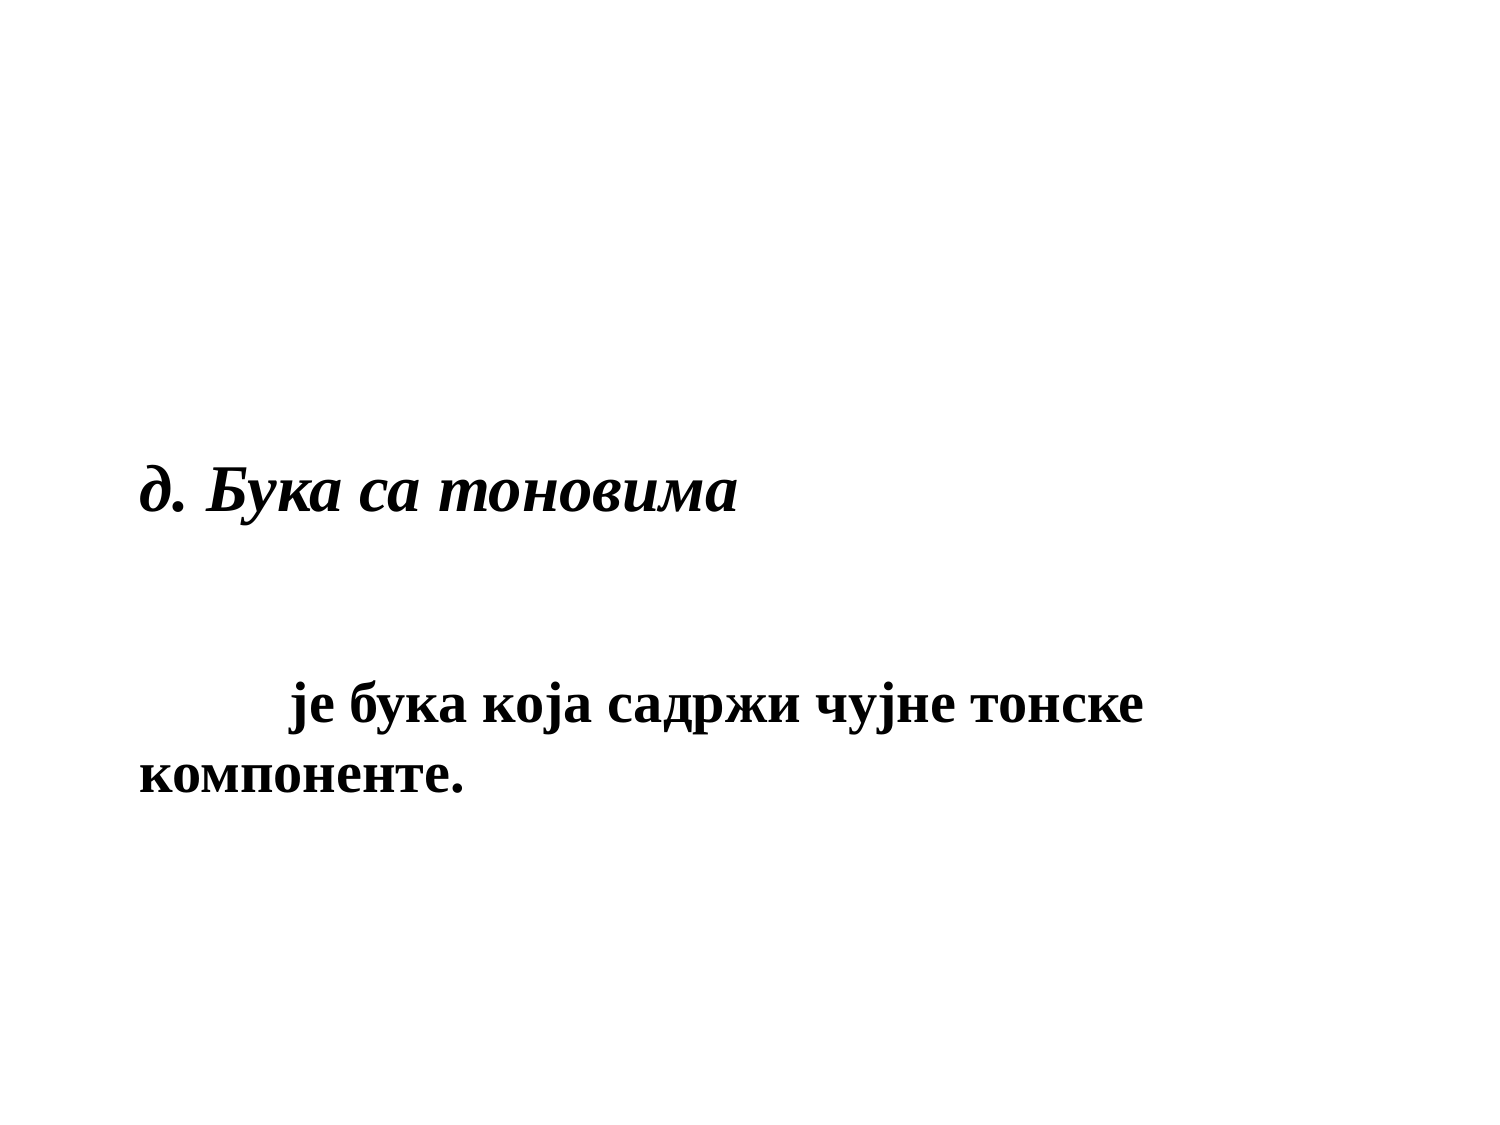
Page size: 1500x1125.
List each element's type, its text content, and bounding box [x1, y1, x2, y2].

text_box д. Бука са тоновима је бука која садржи чујне тонске компоненте. [124, 437, 1463, 872]
